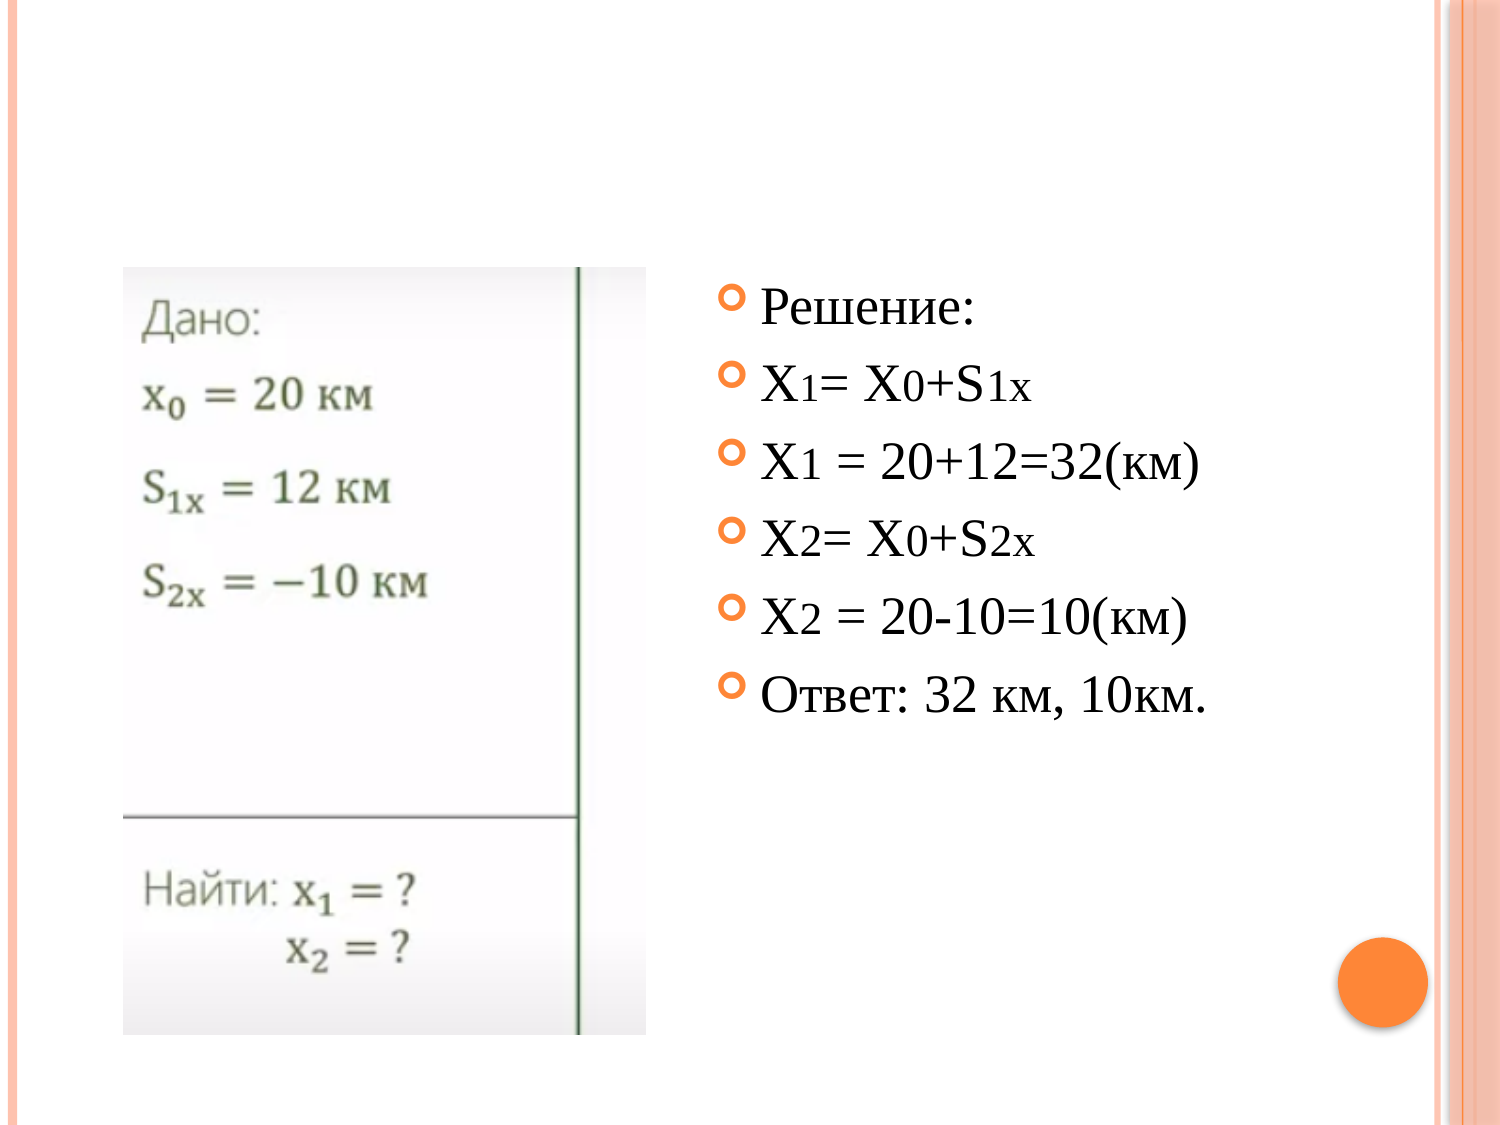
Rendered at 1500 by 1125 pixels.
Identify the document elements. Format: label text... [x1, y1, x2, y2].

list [122, 266, 646, 1036]
list Решение: X1= X0+S1x X1 = 20+12=32(км) X2= X0+S2x X2 = 20-10=10(км) Ответ: 32 км, 10км. [700, 262, 1301, 1013]
